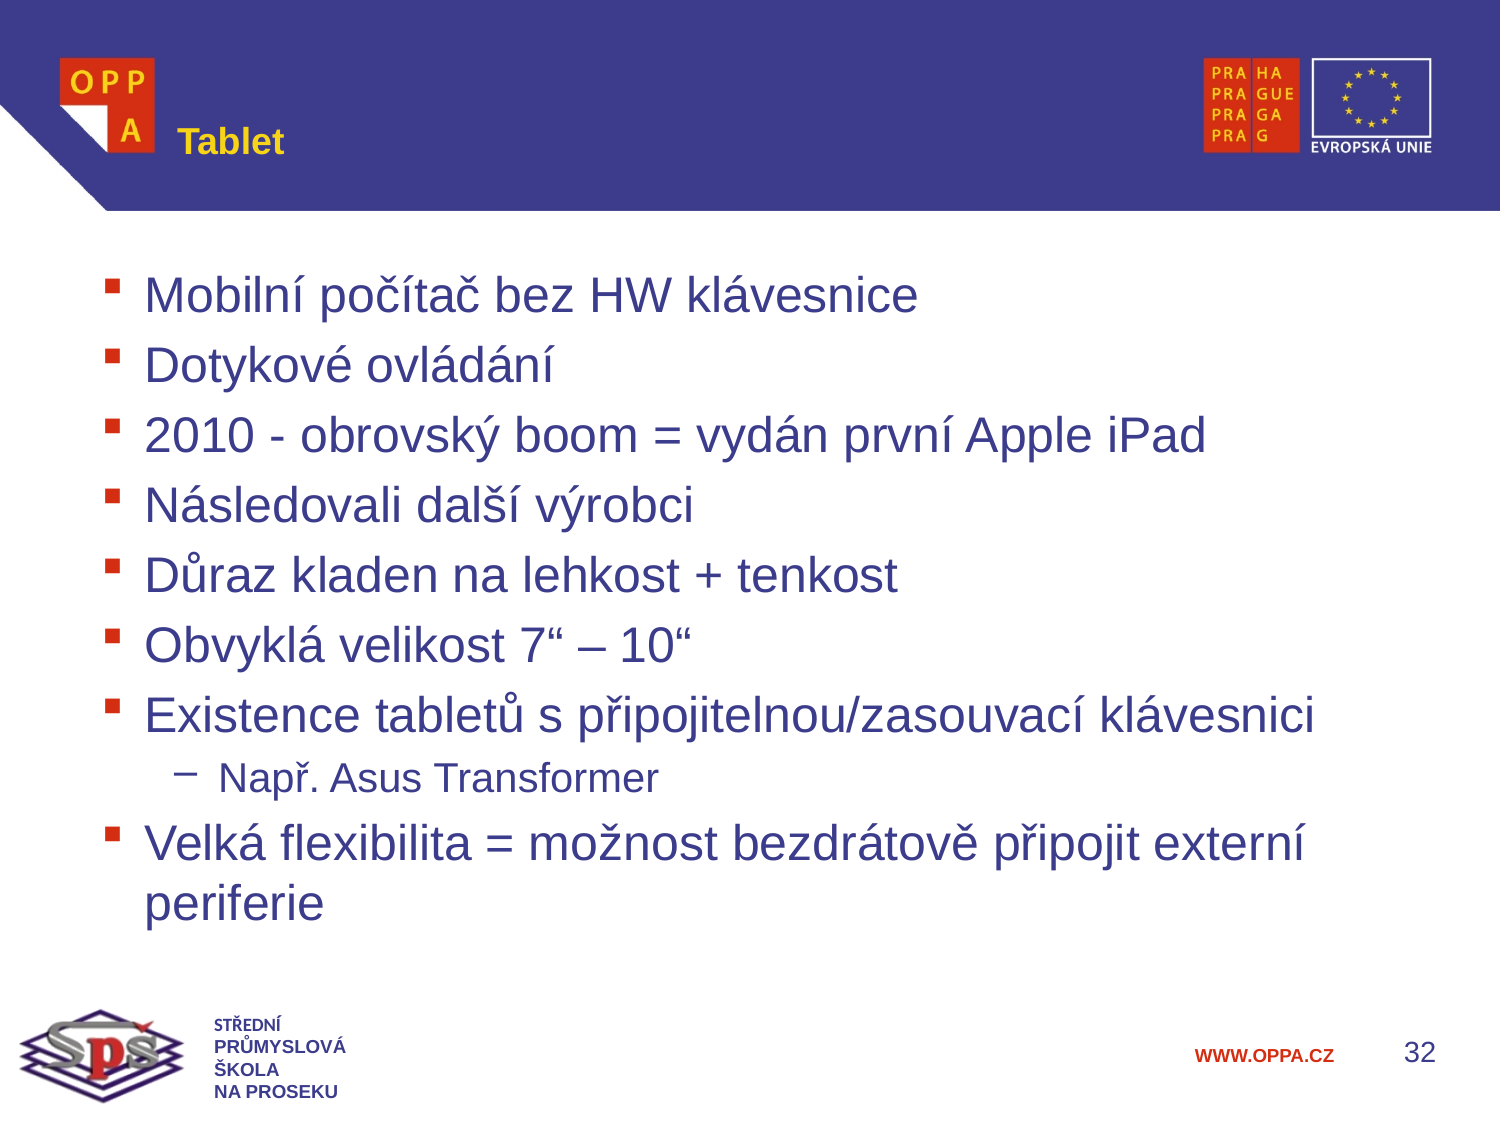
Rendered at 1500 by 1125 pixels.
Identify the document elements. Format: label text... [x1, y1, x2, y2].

list Mobilní počítač bez HW klávesnice Dotykové ovládání 2010 - obrovský boom = vydán první Apple iPad Následovali další výrobci Důraz kladen na lehkost + tenkost Obvyklá velikost 7“ – 10“ Existence tabletů s připojitelnou/zasouvací klávesnici Např. Asus Transformer Velká flexibilita = možnost bezdrátově připojit externí periferie [101, 262, 1437, 1005]
text_box STŘEDNÍ PRŮMYSLOVÁ ŠKOLA NA PROSEKU [199, 1004, 509, 1110]
slide_number 32 [1339, 1015, 1437, 1069]
picture [0, 0, 1500, 211]
picture [19, 1001, 186, 1107]
title Tablet [177, 38, 1137, 162]
